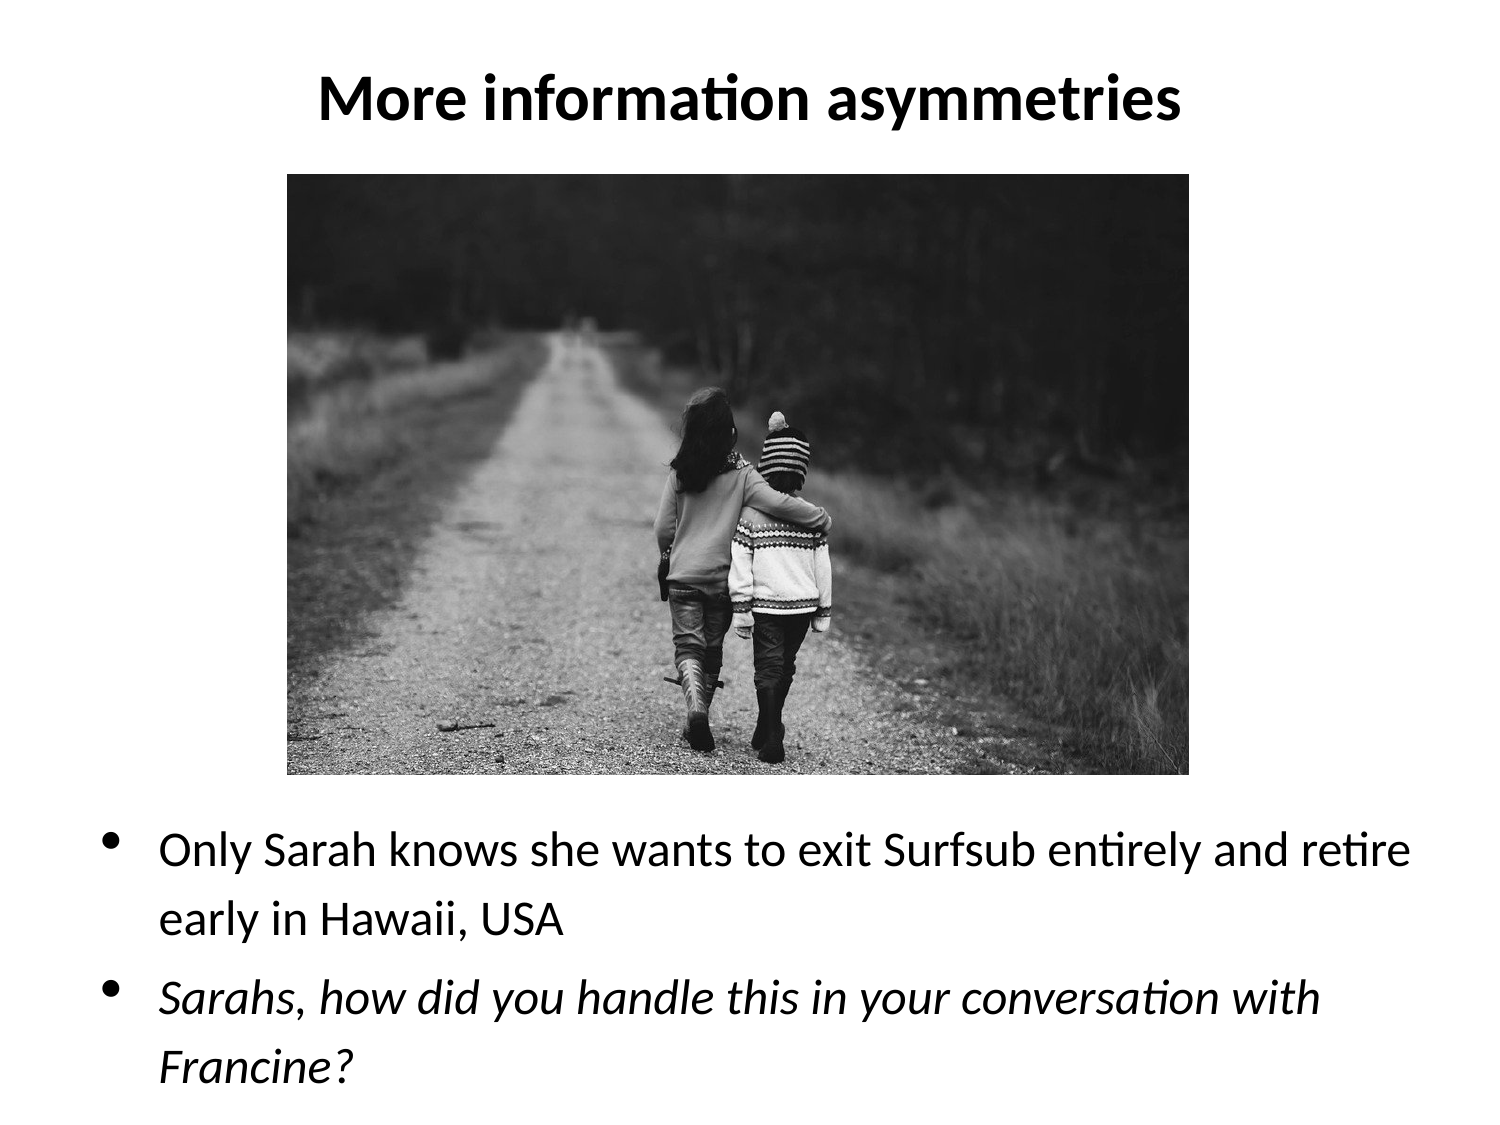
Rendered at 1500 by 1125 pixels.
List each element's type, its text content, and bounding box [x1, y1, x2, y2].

list Only Sarah knows she wants to exit Surfsub entirely and retire early in Hawaii, USA Sarahs, how did you handle this in your conversation with Francine? [87, 800, 1438, 1125]
picture [287, 174, 1190, 776]
title More information asymmetries [75, 0, 1425, 188]
